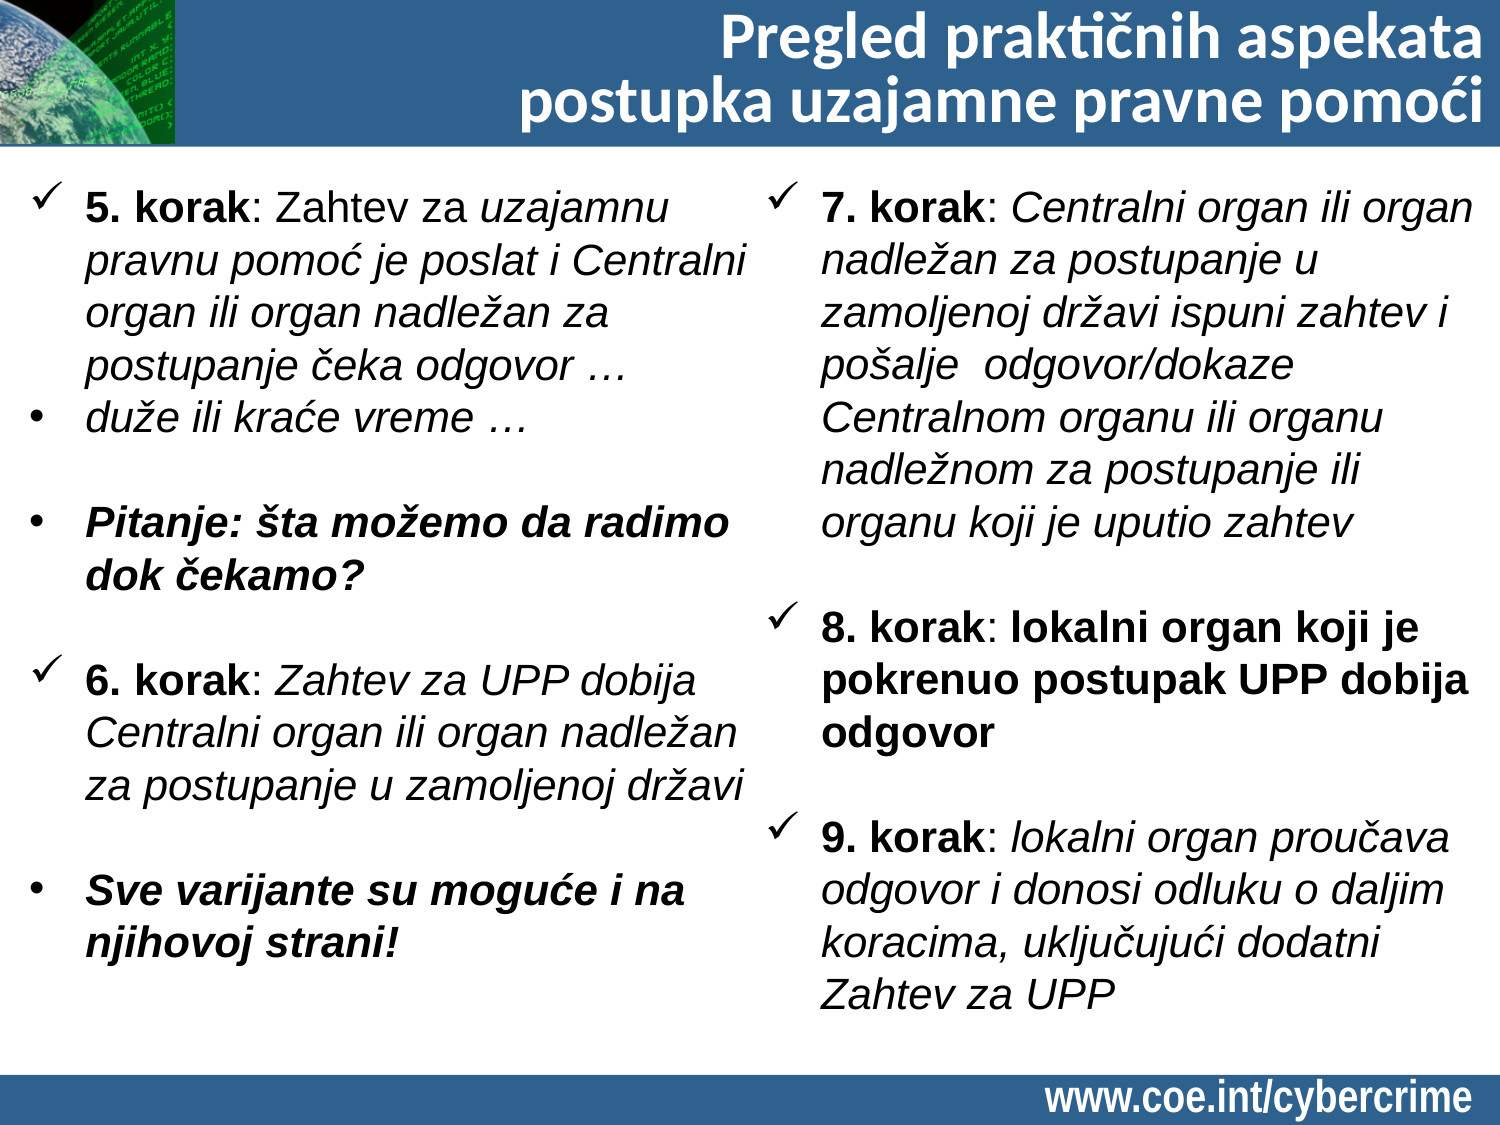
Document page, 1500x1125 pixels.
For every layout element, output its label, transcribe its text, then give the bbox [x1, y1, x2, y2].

text_box www.coe.int/cybercrime [1030, 1059, 1500, 1125]
text_box Pregled praktičnih aspekata postupka uzajamne pravne pomoći [177, 0, 1500, 149]
text_box [0, 1073, 1030, 1125]
text_box 5. korak: Zahtev za uzajamnu pravnu pomoć je poslat i Centralni organ ili organ nadležan za postupanje čeka odgovor … duže ili kraće vreme … Pitanje: šta možemo da radimo dok čekamo? 6. korak: Zahtev za UPP dobija Centralni organ ili organ nadležan za postupanje u zamoljenoj državi Sve varijante su moguće i na njihovoj strani! [14, 171, 749, 974]
text_box 7. korak: Centralni organ ili organ nadležan za postupanje u zamoljenoj državi ispuni zahtev i pošalje odgovor/dokaze Centralnom organu ili organu nadležnom za postupanje ili organu koji je uputio zahtev 8. korak: lokalni organ koji je pokrenuo postupak UPP dobija odgovor 9. korak: lokalni organ proučava odgovor i donosi odluku o daljim koracima, uključujući dodatni Zahtev za UPP [749, 171, 1500, 1026]
picture [0, 0, 175, 144]
